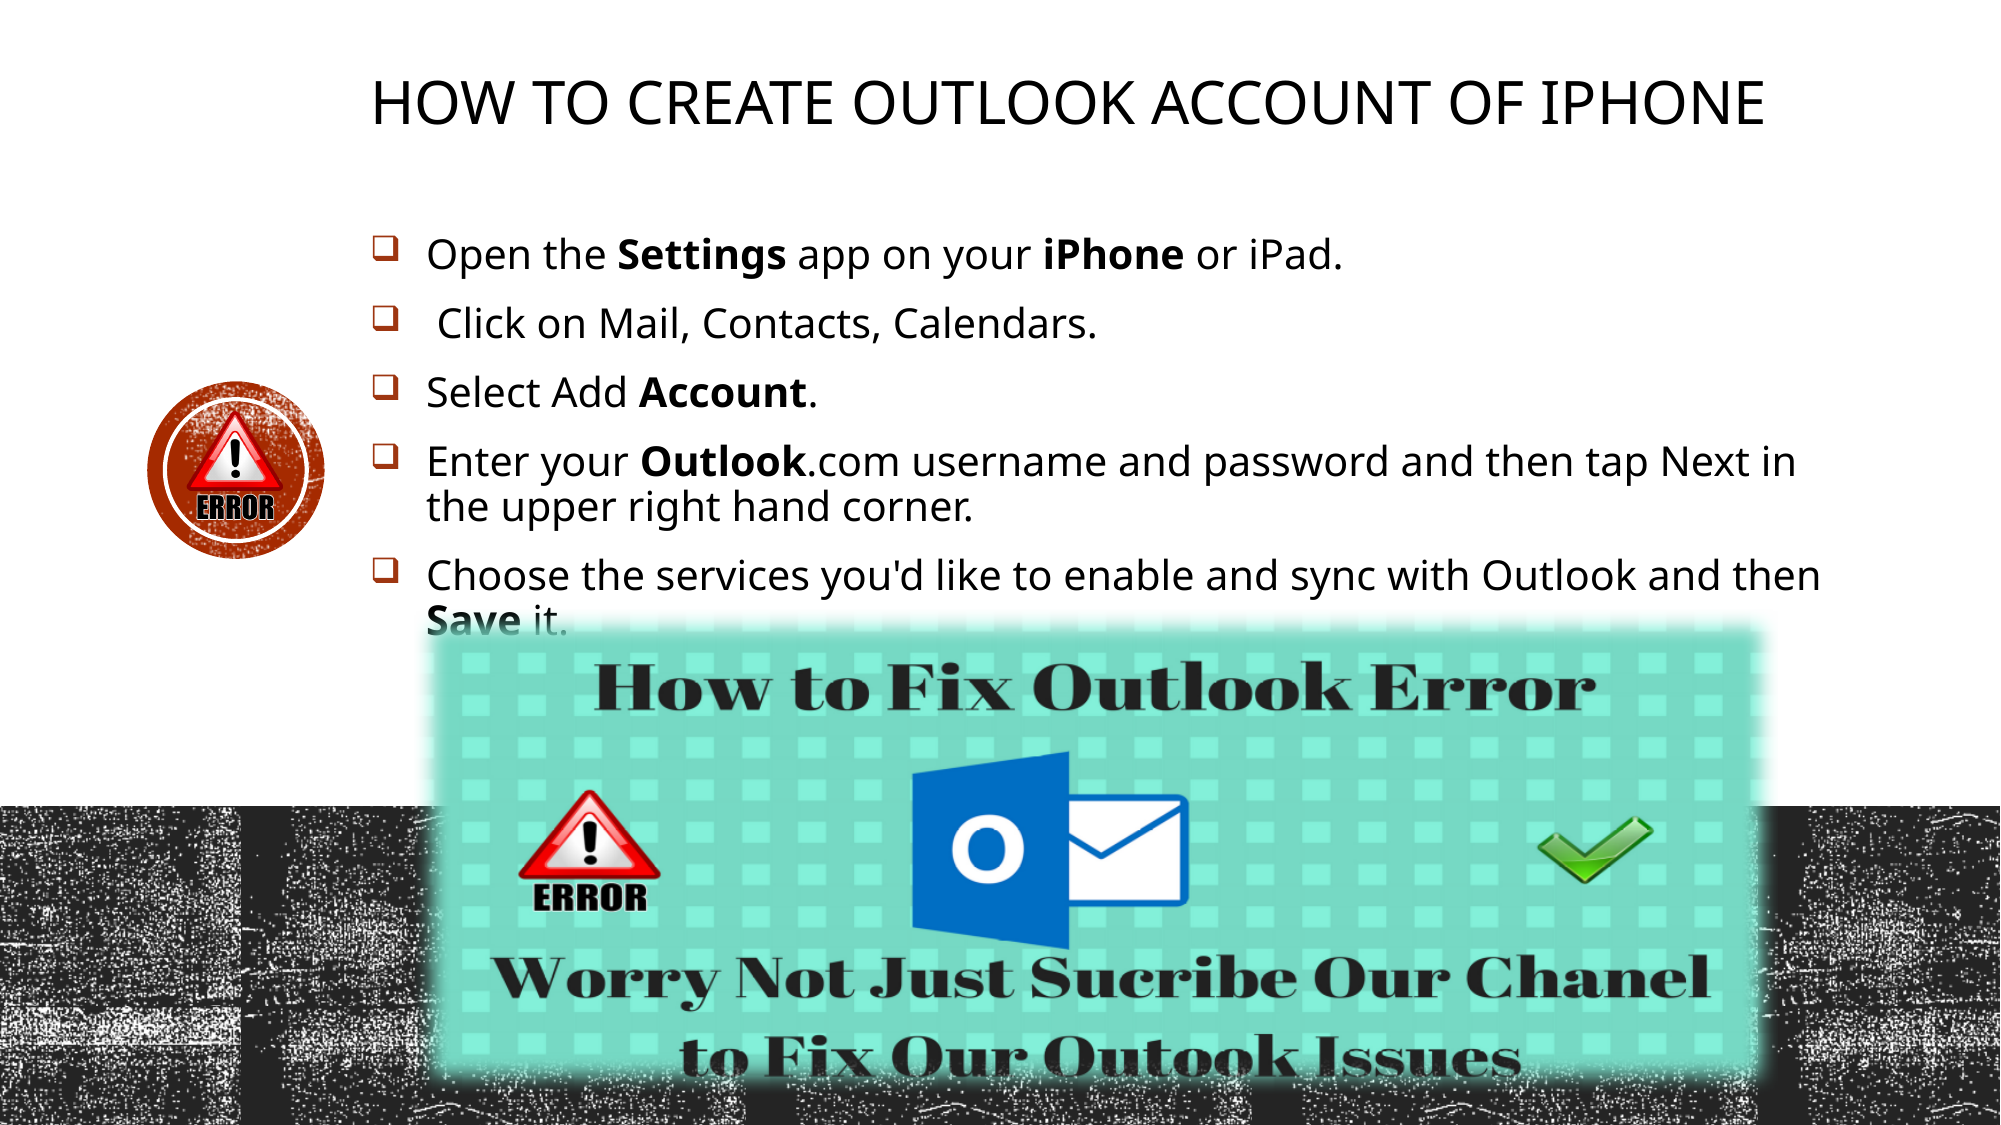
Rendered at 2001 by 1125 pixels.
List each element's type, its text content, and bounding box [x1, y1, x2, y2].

list Open the Settings app on your iPhone or iPad. Click on Mail, Contacts, Calendars. Select Add Account. Enter your Outlook.com username and password and then tap Next in the upper right hand corner. Choose the services you'd like to enable and sync with Outlook and then Save it. [355, 226, 1841, 656]
picture [414, 610, 1777, 1094]
title How to create Outlook Account of IPhone [355, 47, 1787, 168]
picture [156, 409, 307, 522]
